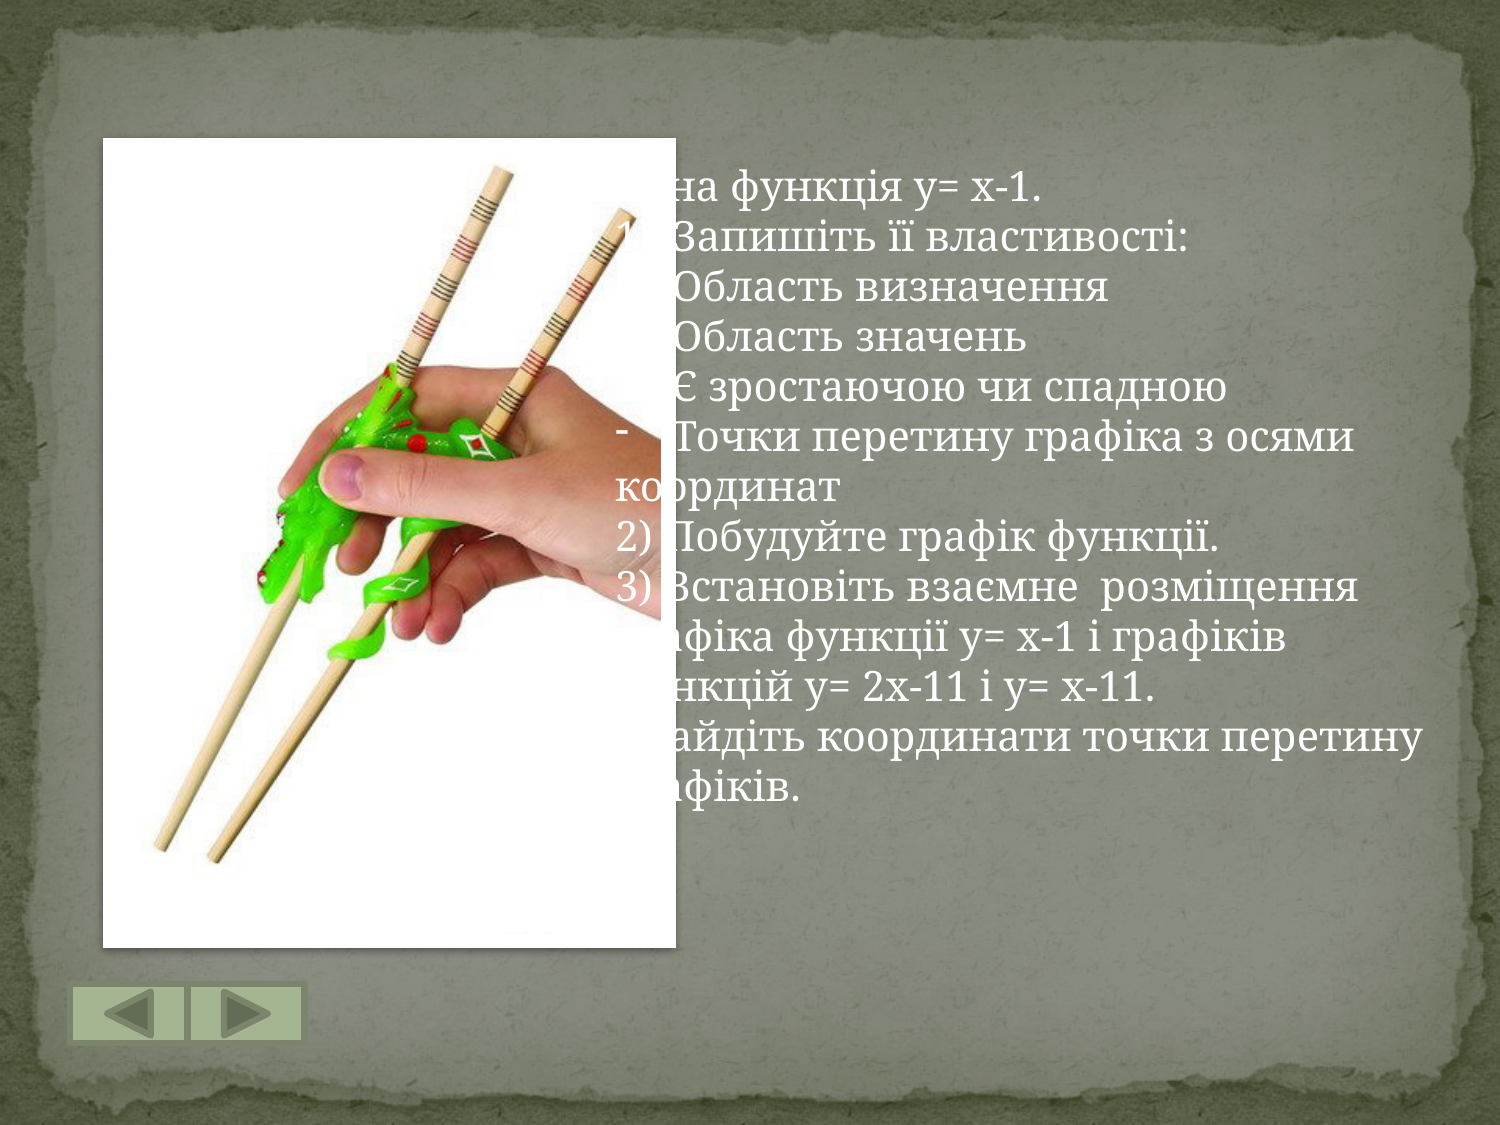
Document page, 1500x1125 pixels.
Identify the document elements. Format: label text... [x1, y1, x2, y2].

text_box [67, 981, 185, 1046]
text_box [184, 981, 308, 1046]
text_box Дана функція у= х-1. Запишіть її властивості: Область визначення Область значень Є зростаючою чи спадною Точки перетину графіка з осями координат 2) Побудуйте графік функції. 3) Встановіть взаємне розміщення графіка функції у= х-1 і графіків функцій y= 2х-11 і y= х-11. Знайдіть координати точки перетину графіків. [667, 152, 1500, 818]
picture [117, 152, 661, 934]
